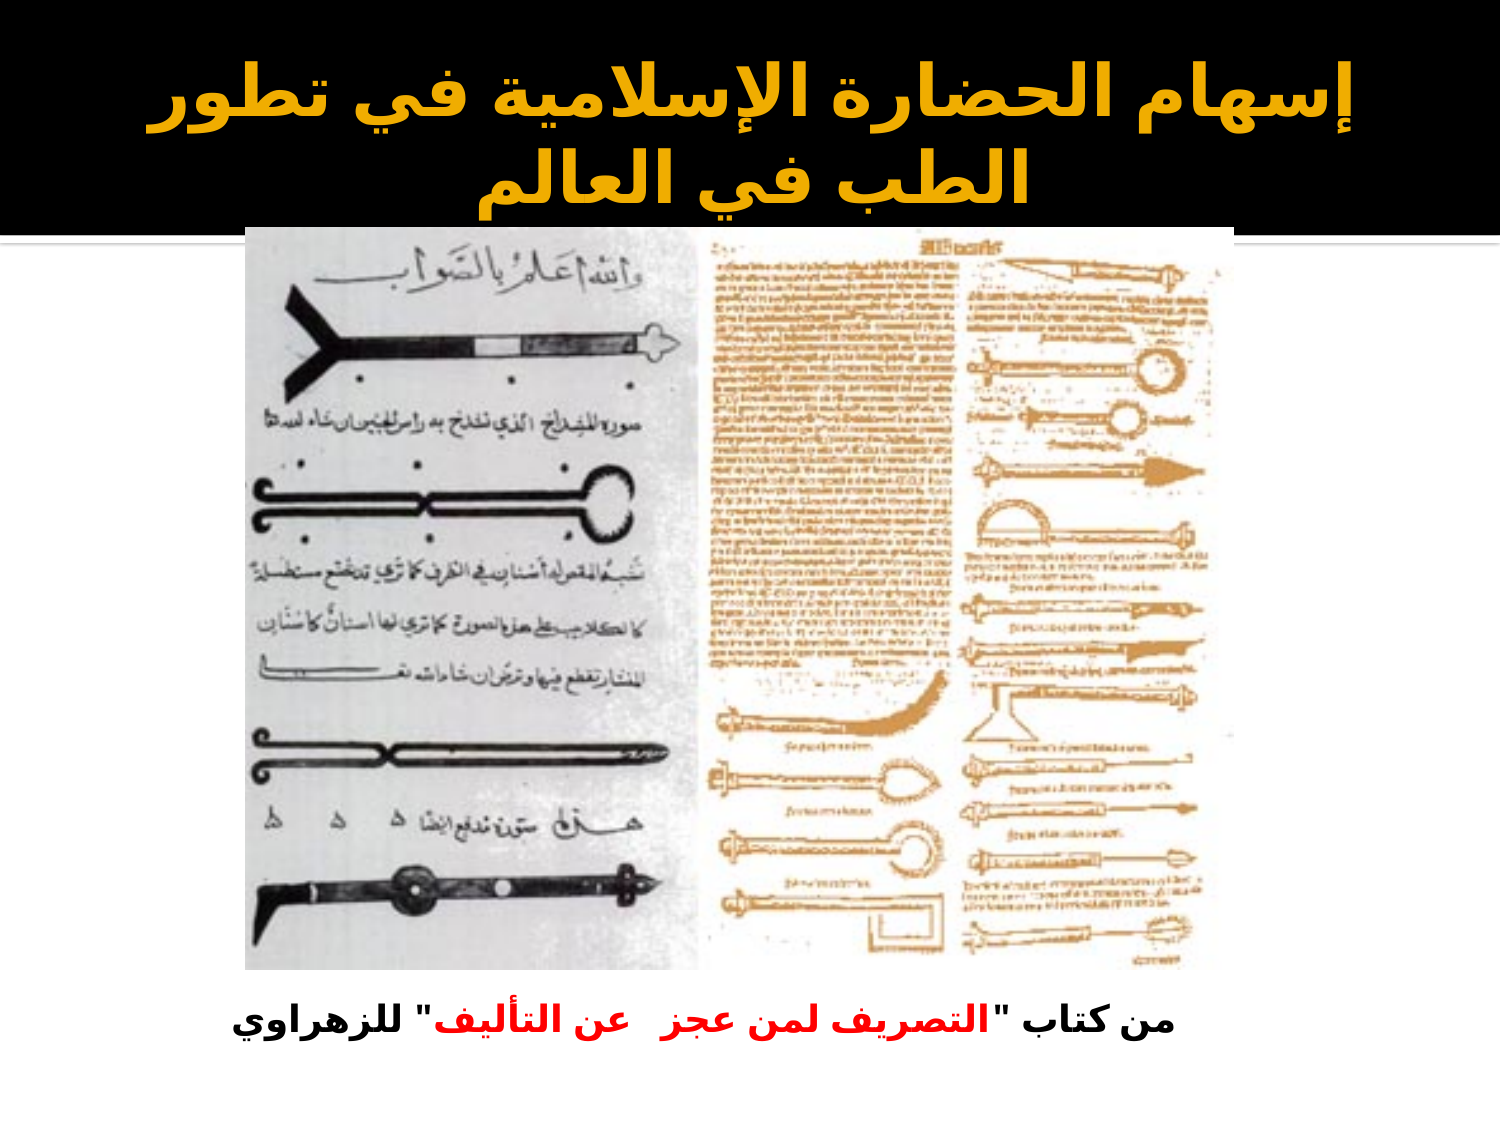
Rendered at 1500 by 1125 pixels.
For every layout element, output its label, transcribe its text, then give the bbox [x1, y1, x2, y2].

picture [245, 227, 1234, 970]
text_box من كتاب "التصريف لمن عجز عن التأليف" للزهراوي [216, 987, 1192, 1048]
title إسهام الحضارة الإسلامية في تطور الطب في العالم [75, 37, 1425, 225]
